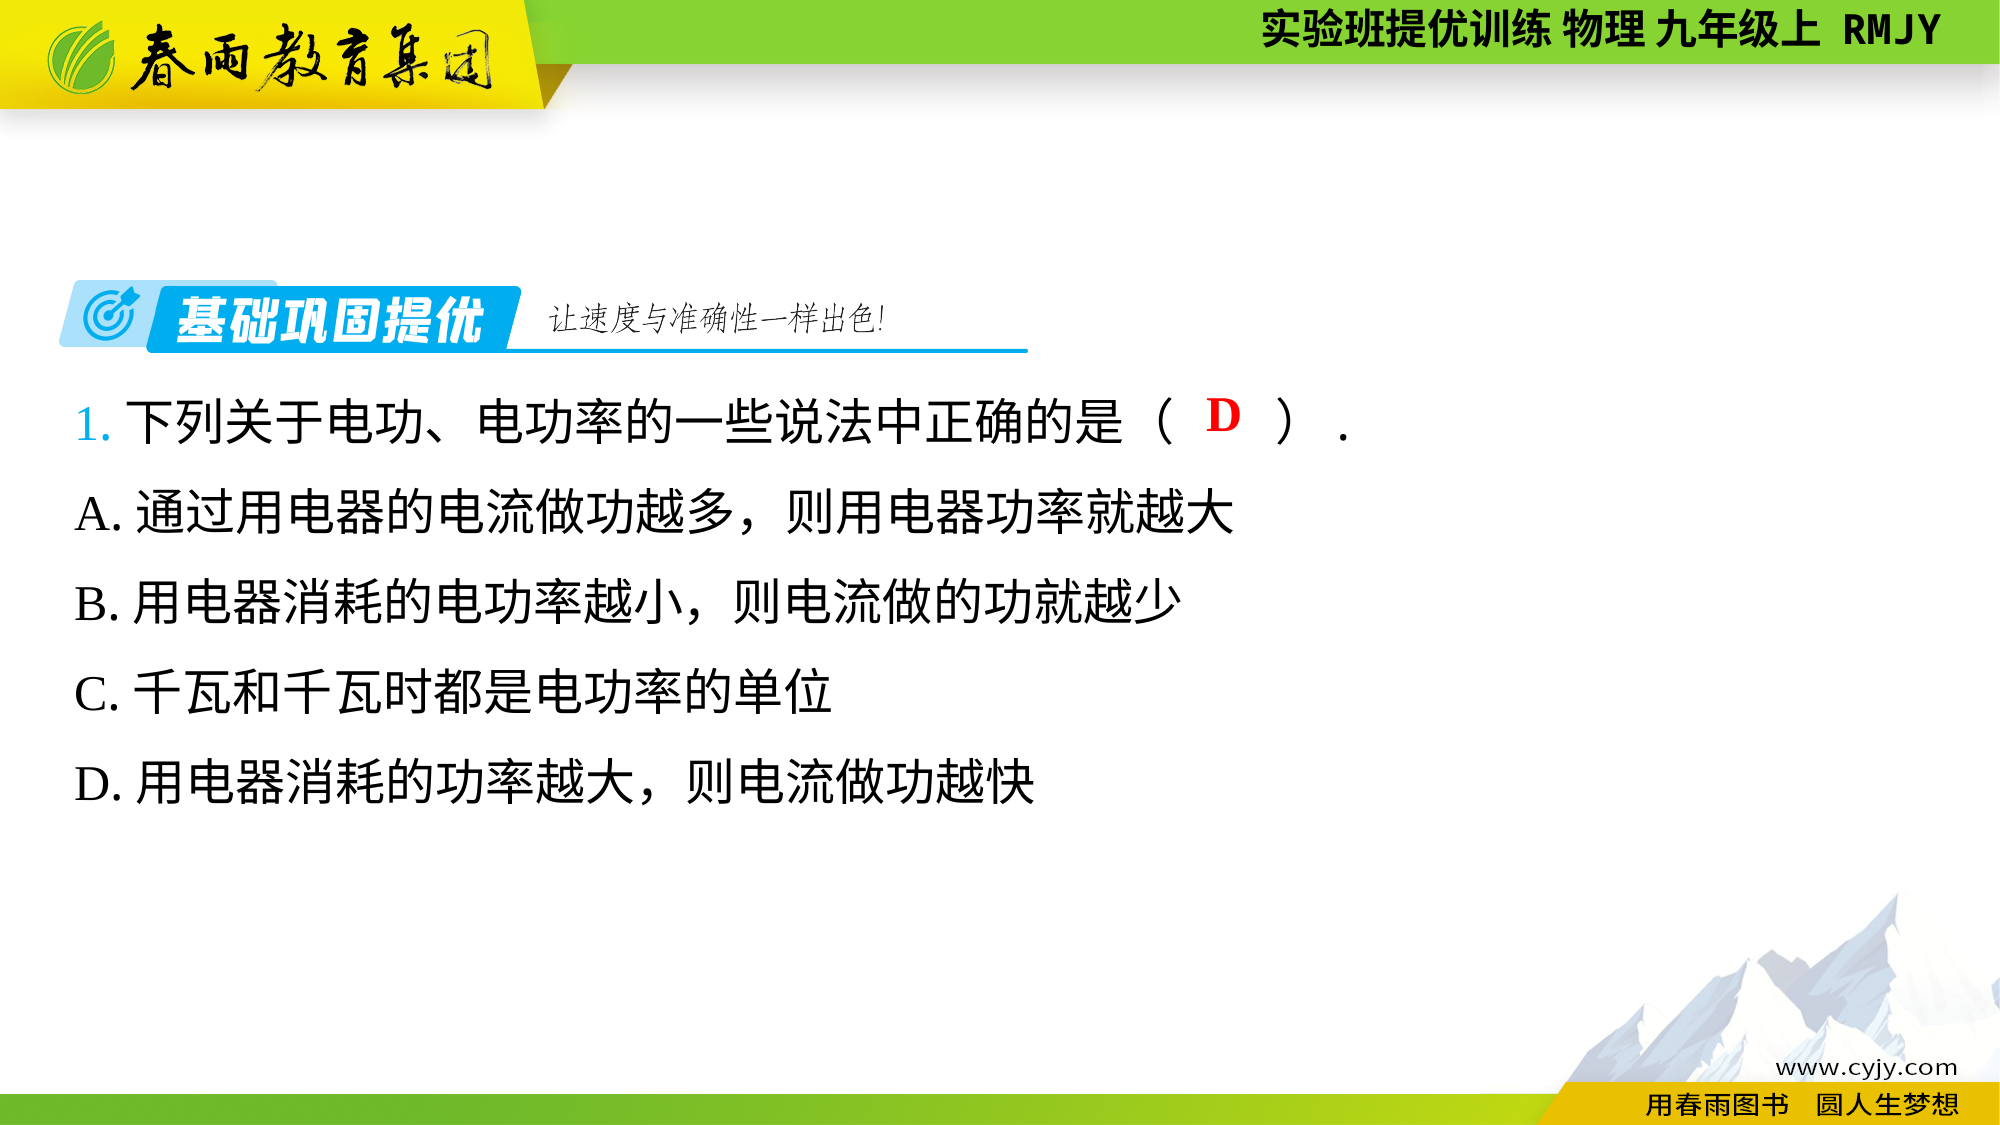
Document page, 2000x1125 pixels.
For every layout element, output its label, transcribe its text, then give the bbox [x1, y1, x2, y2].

picture [0, 0, 2000, 1125]
text_box D [1191, 373, 1257, 449]
list 1.下列关于电功、电功率的一些说法中正确的是（ ）. A.通过用电器的电流做功越多，则用电器功率就越大 B.用电器消耗的电功率越小，则电流做的功就越少 C.千瓦和千瓦时都是电功率的单位 D.用电器消耗的功率越大，则电流做功越快 [59, 352, 1944, 823]
